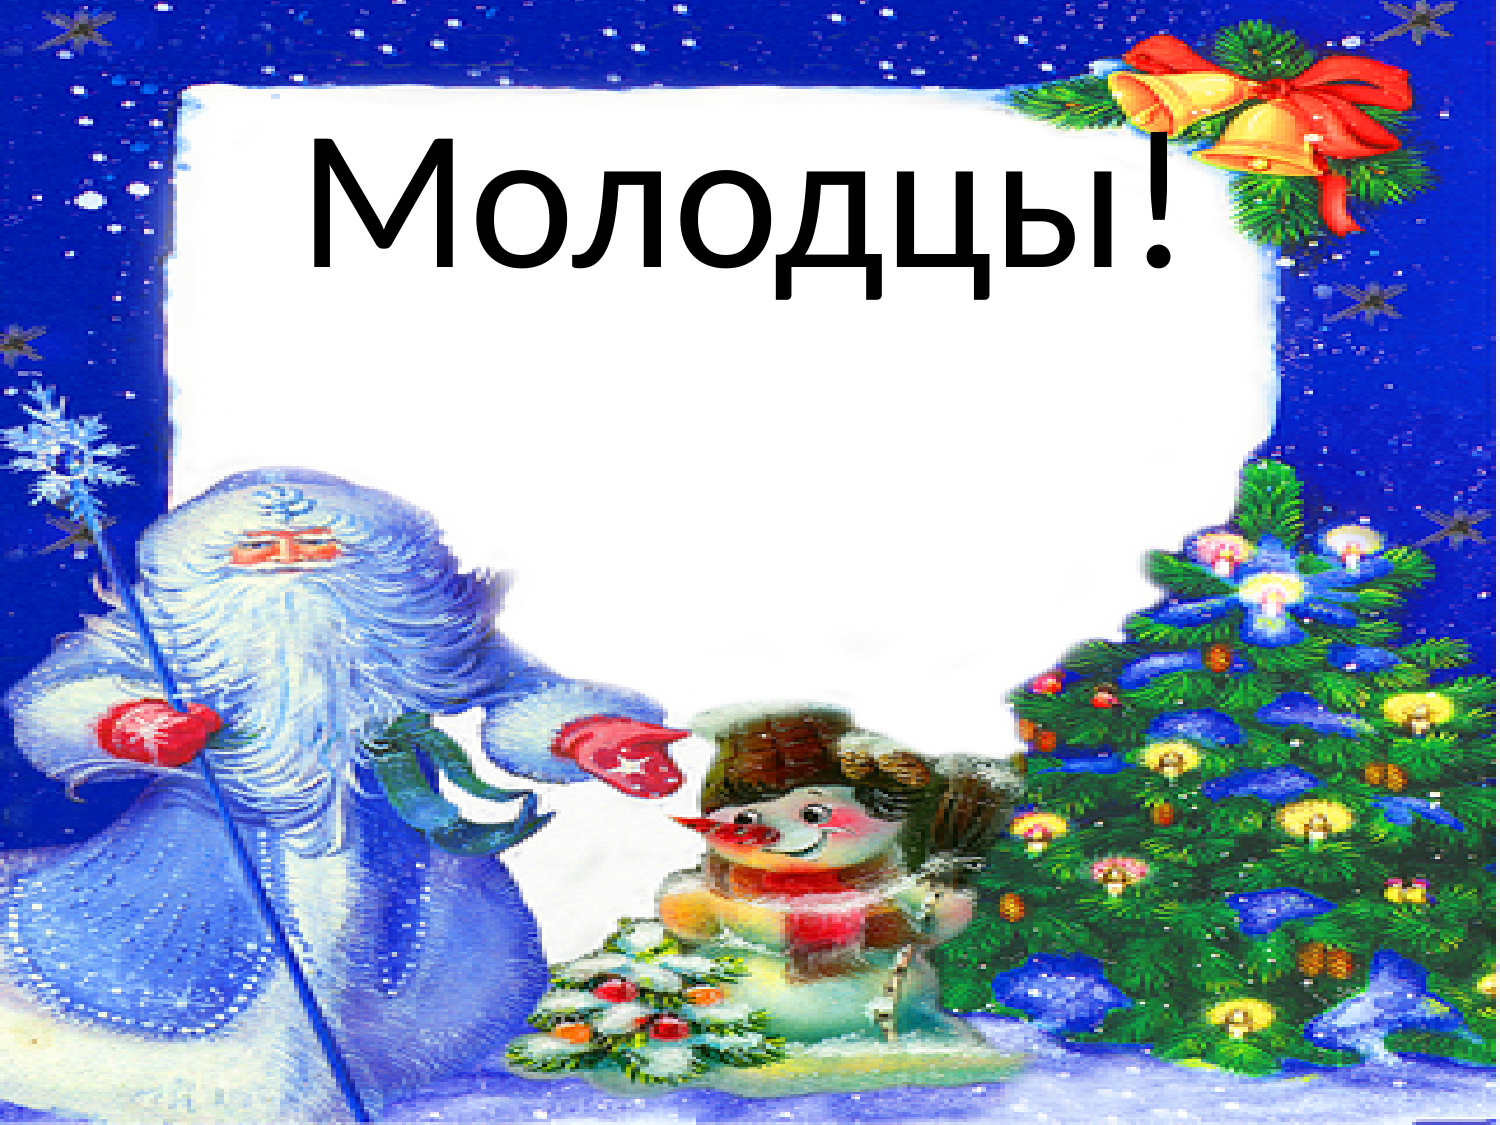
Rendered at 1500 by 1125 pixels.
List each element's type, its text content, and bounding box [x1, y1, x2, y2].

picture [0, 0, 1500, 1125]
title Молодцы! [70, 46, 1421, 329]
